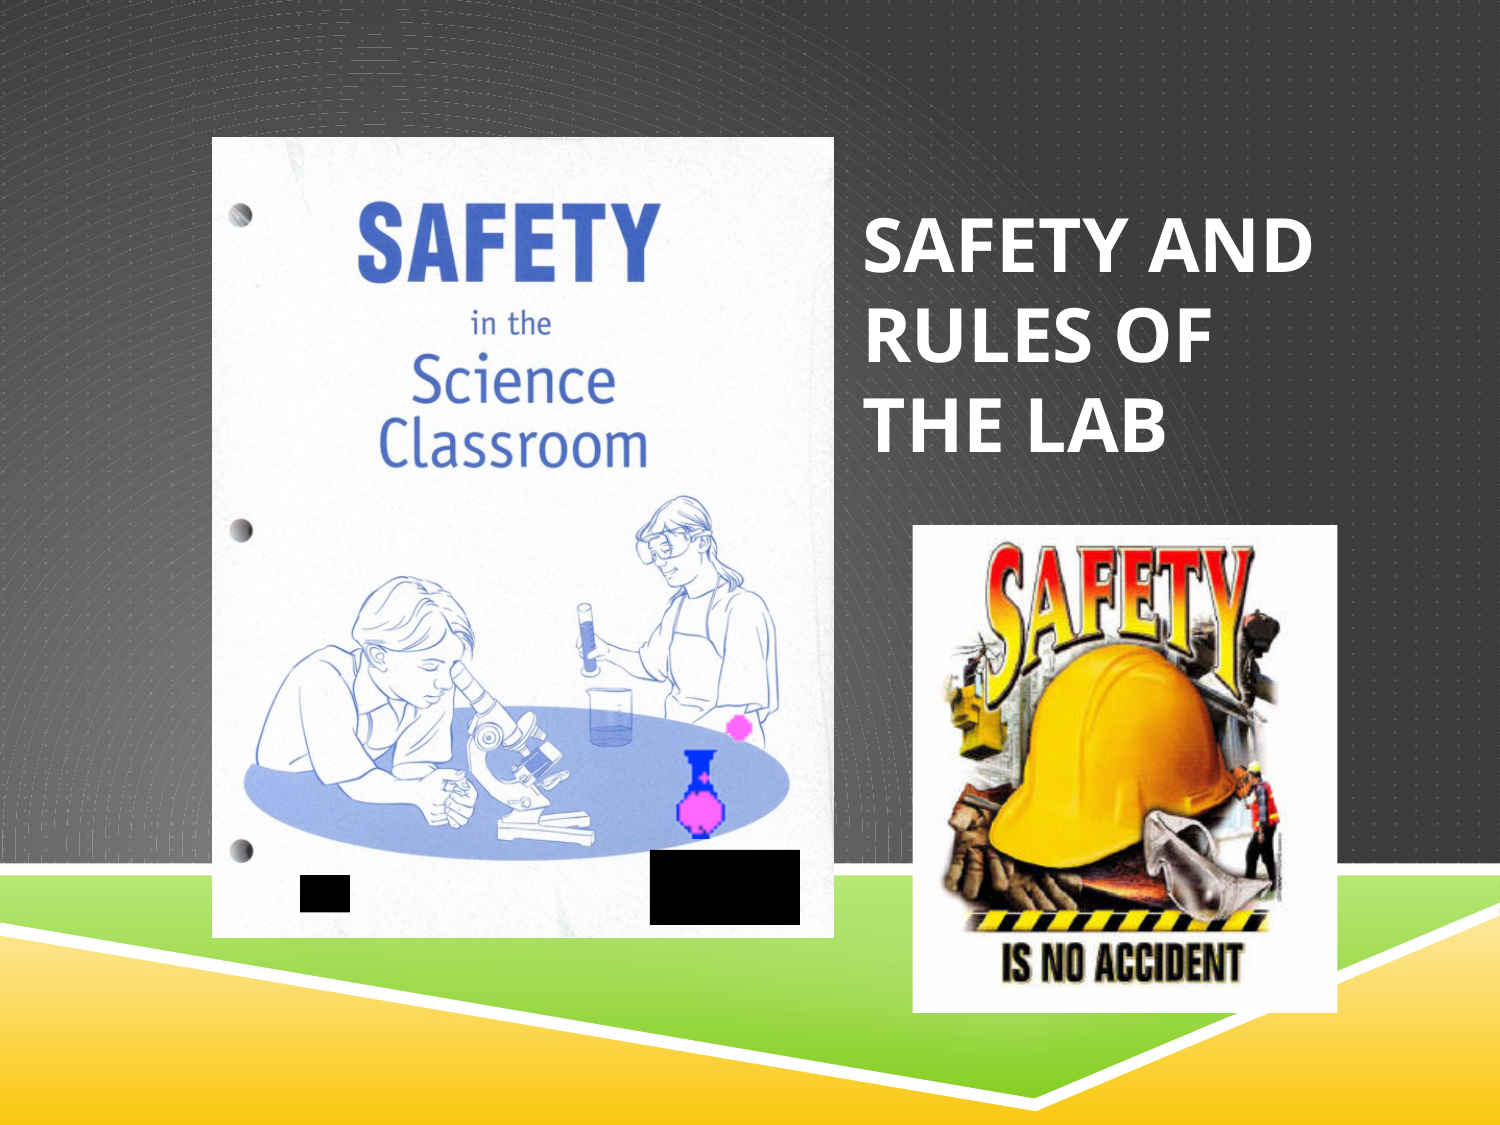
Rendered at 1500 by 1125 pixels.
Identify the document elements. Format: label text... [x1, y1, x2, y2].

picture [649, 712, 762, 840]
picture [912, 524, 1338, 1013]
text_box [212, 137, 834, 938]
title Safety and Rules of the Lab [862, 137, 1430, 475]
